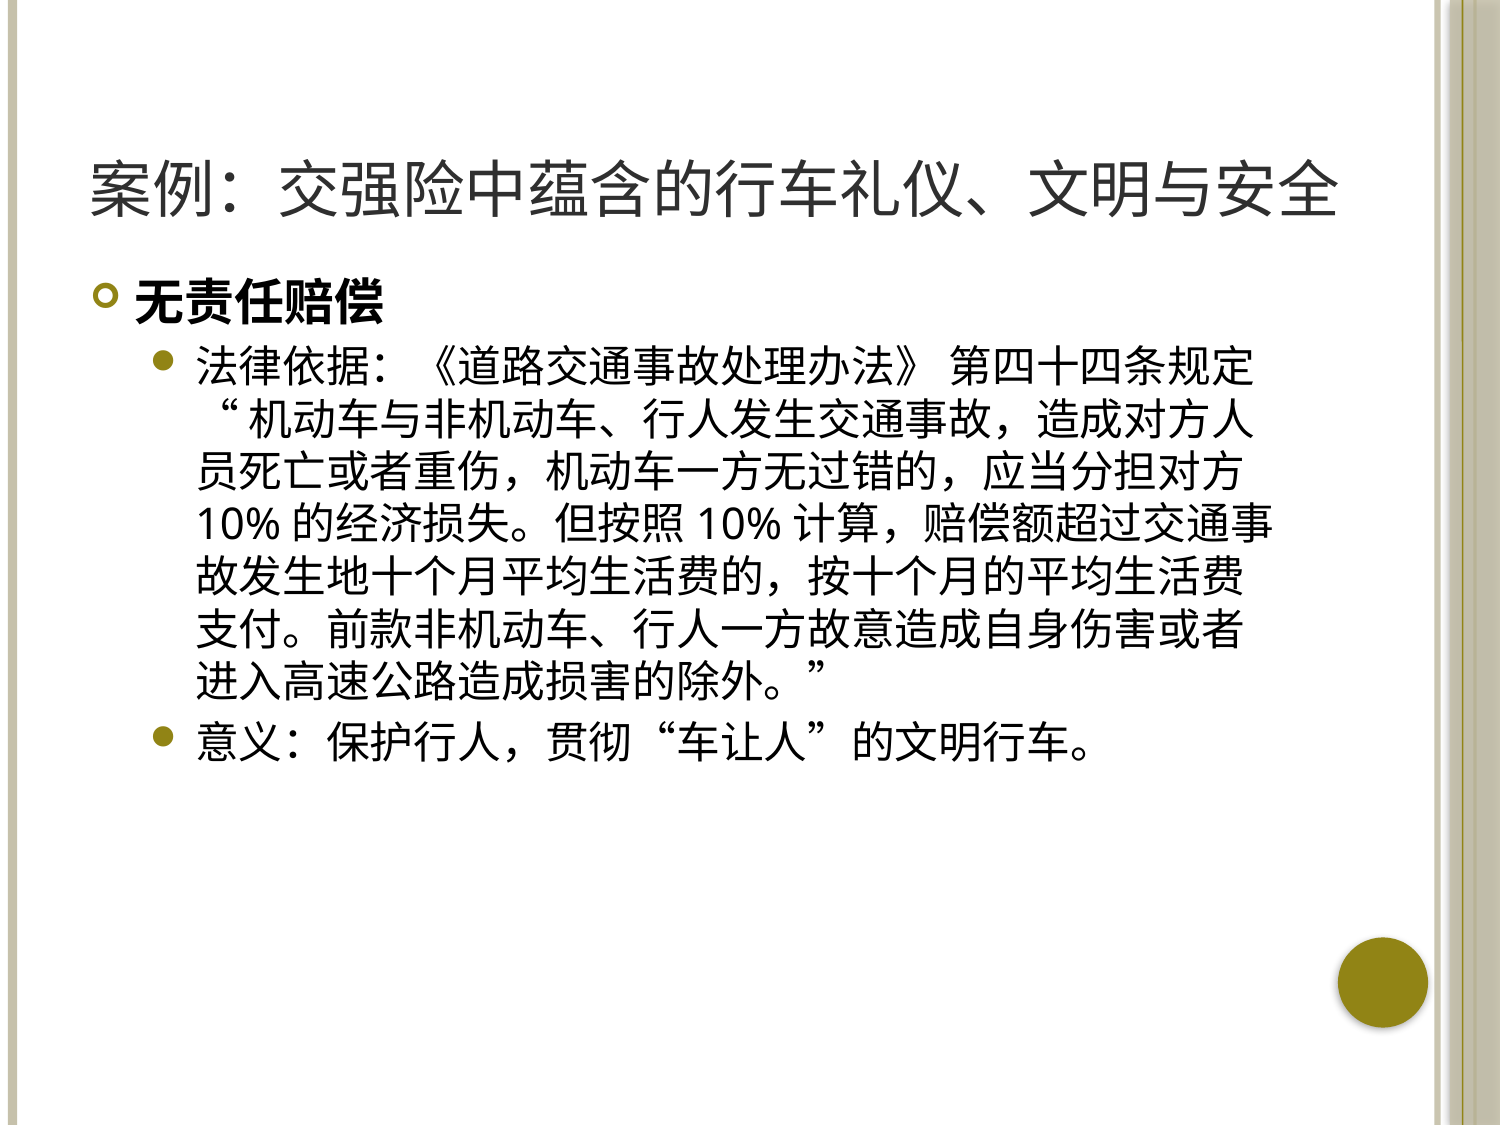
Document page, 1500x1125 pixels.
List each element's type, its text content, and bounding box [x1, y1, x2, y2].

list 无责任赔偿 法律依据：《道路交通事故处理办法》 第四十四条规定“ 机动车与非机动车、行人发生交通事故，造成对方人员死亡或者重伤，机动车一方无过错的，应当分担对方10%的经济损失。但按照10%计算，赔偿额超过交通事故发生地十个月平均生活费的，按十个月的平均生活费支付。前款非机动车、行人一方故意造成自身伤害或者进入高速公路造成损害的除外。” 意义：保护行人，贯彻“车让人”的文明行车。 [74, 262, 1301, 1063]
title 案例：交强险中蕴含的行车礼仪、文明与安全 [75, 45, 1365, 233]
